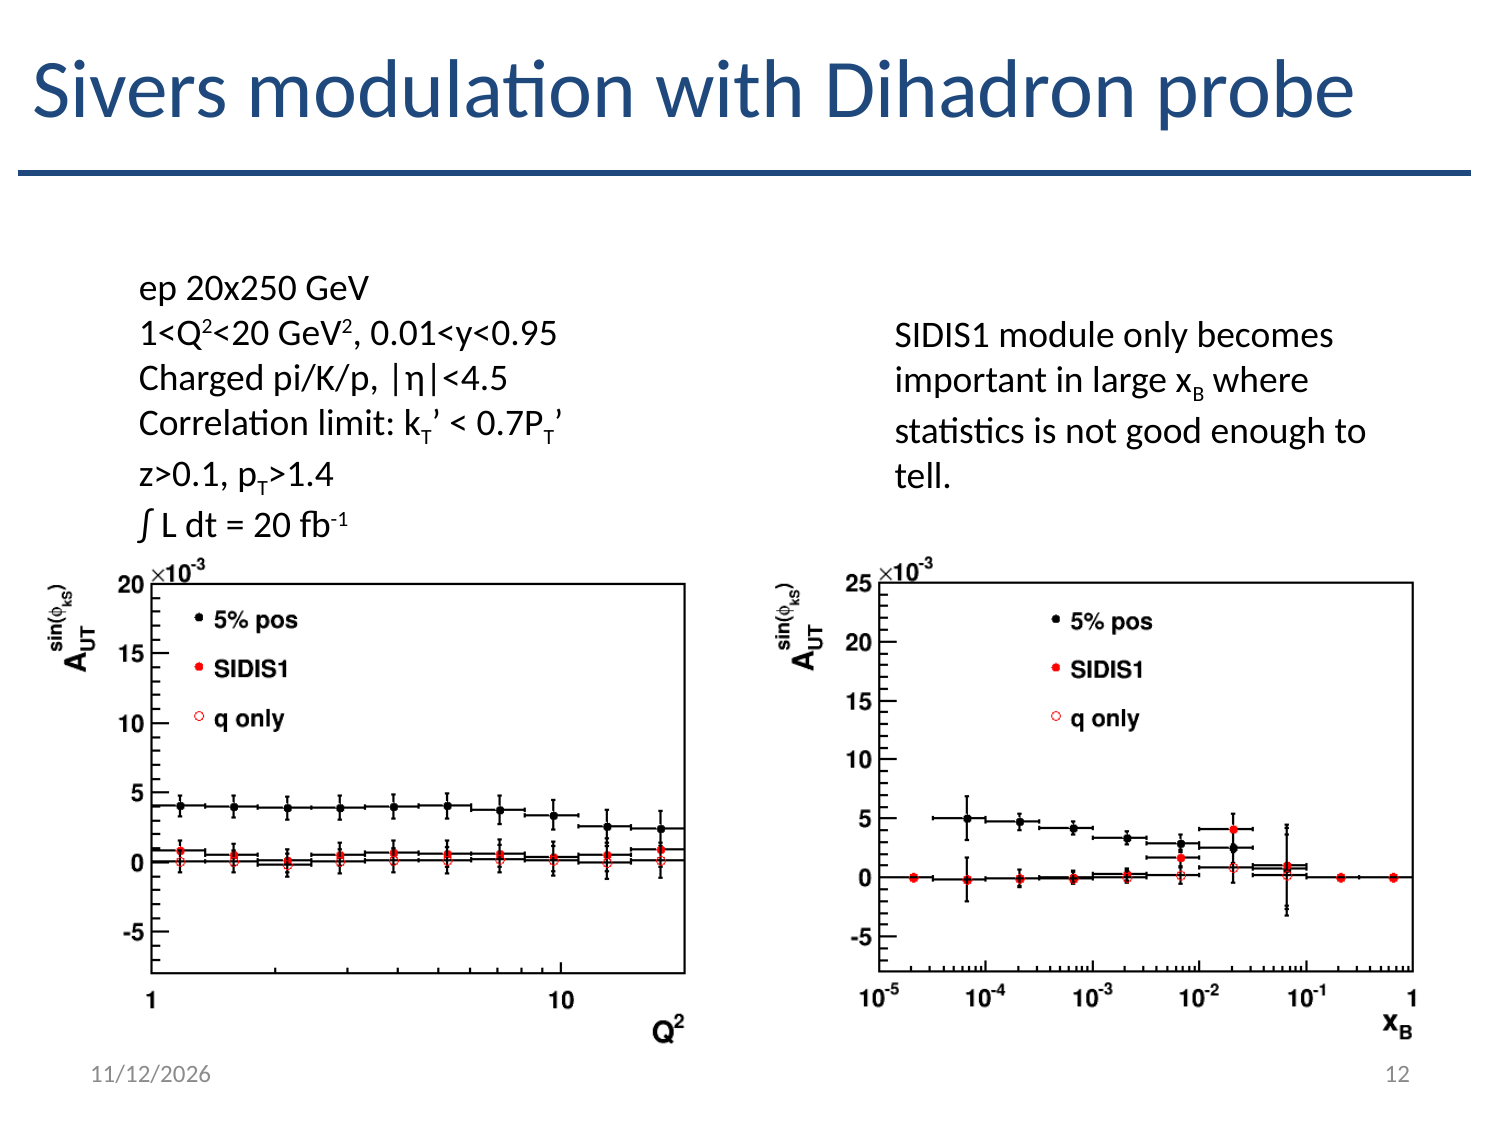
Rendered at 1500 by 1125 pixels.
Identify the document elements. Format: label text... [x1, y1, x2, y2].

title Sivers modulation with Dihadron probe [17, 7, 1483, 161]
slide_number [75, 1057, 425, 1103]
picture [773, 551, 1438, 1048]
text_box SIDIS1 module only becomes important in large xB where statistics is not good enough to tell. [879, 302, 1400, 504]
text_box ep 20x250 GeV 1<Q2<20 GeV2, 0.01<y<0.95 Charged pi/K/p, |η|<4.5 Correlation limit: kT’ < 0.7PT’ z>0.1, pT>1.4 ∫ L dt = 20 fb-1 [123, 255, 798, 553]
picture [40, 550, 712, 1050]
slide_number 12 [1074, 1056, 1425, 1103]
